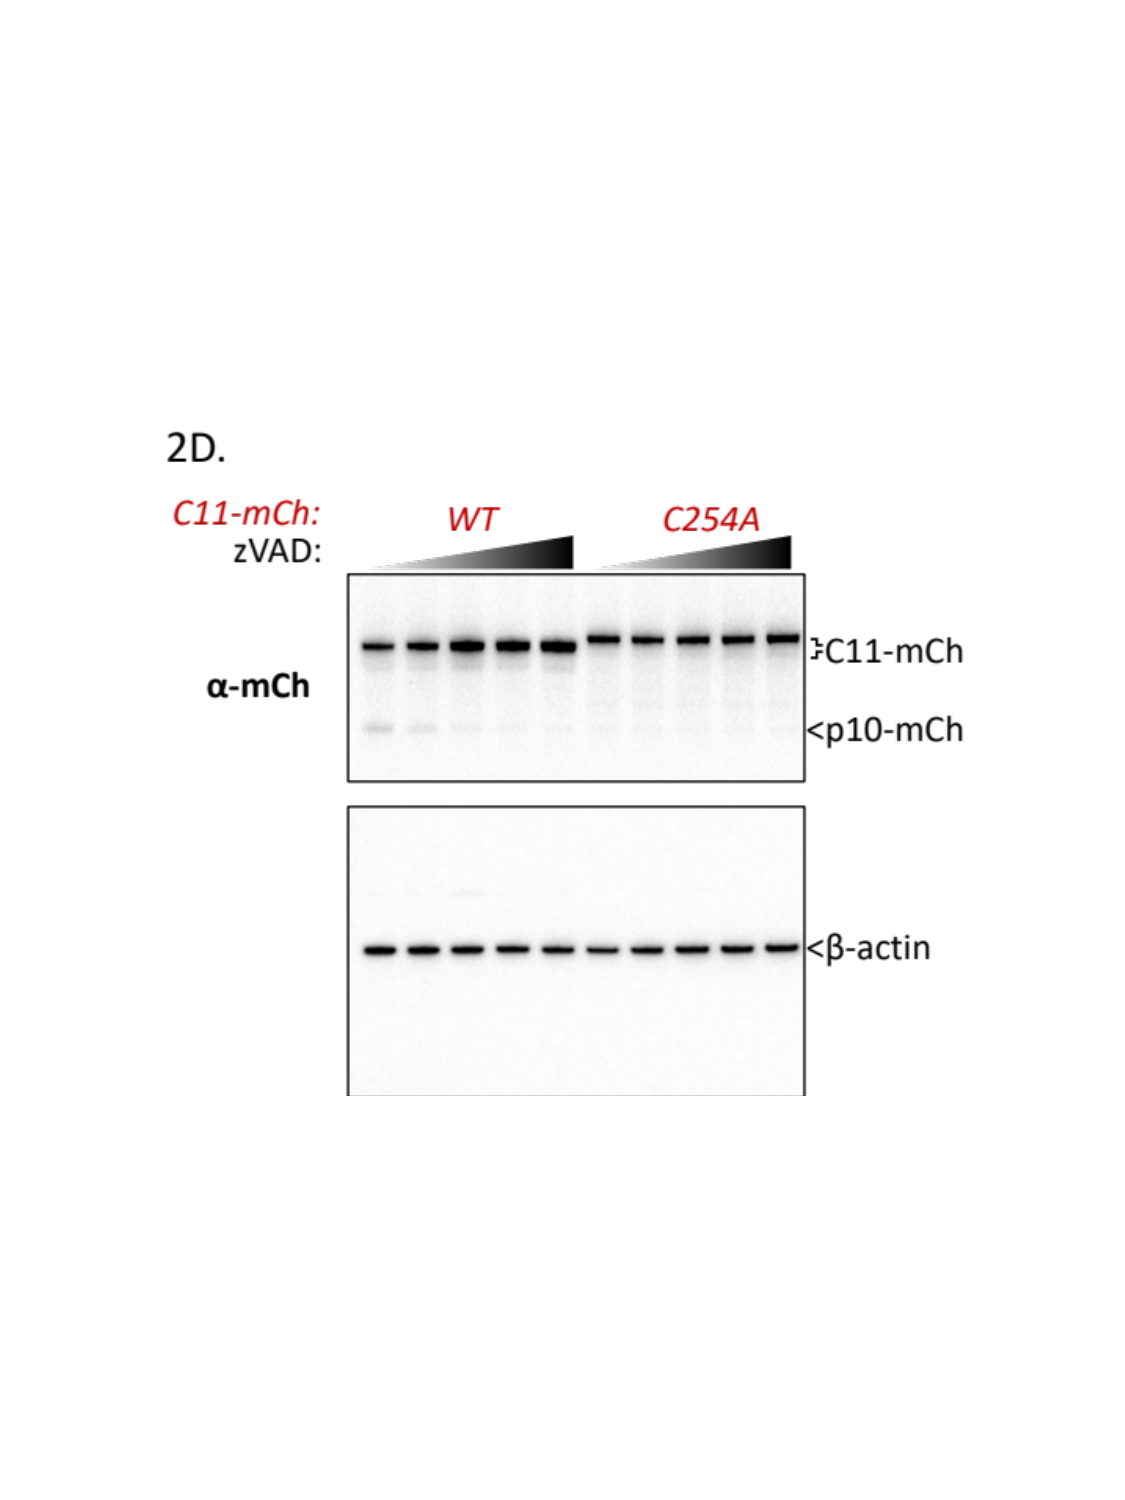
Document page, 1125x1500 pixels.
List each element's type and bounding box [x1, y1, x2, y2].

picture [138, 404, 987, 1096]
